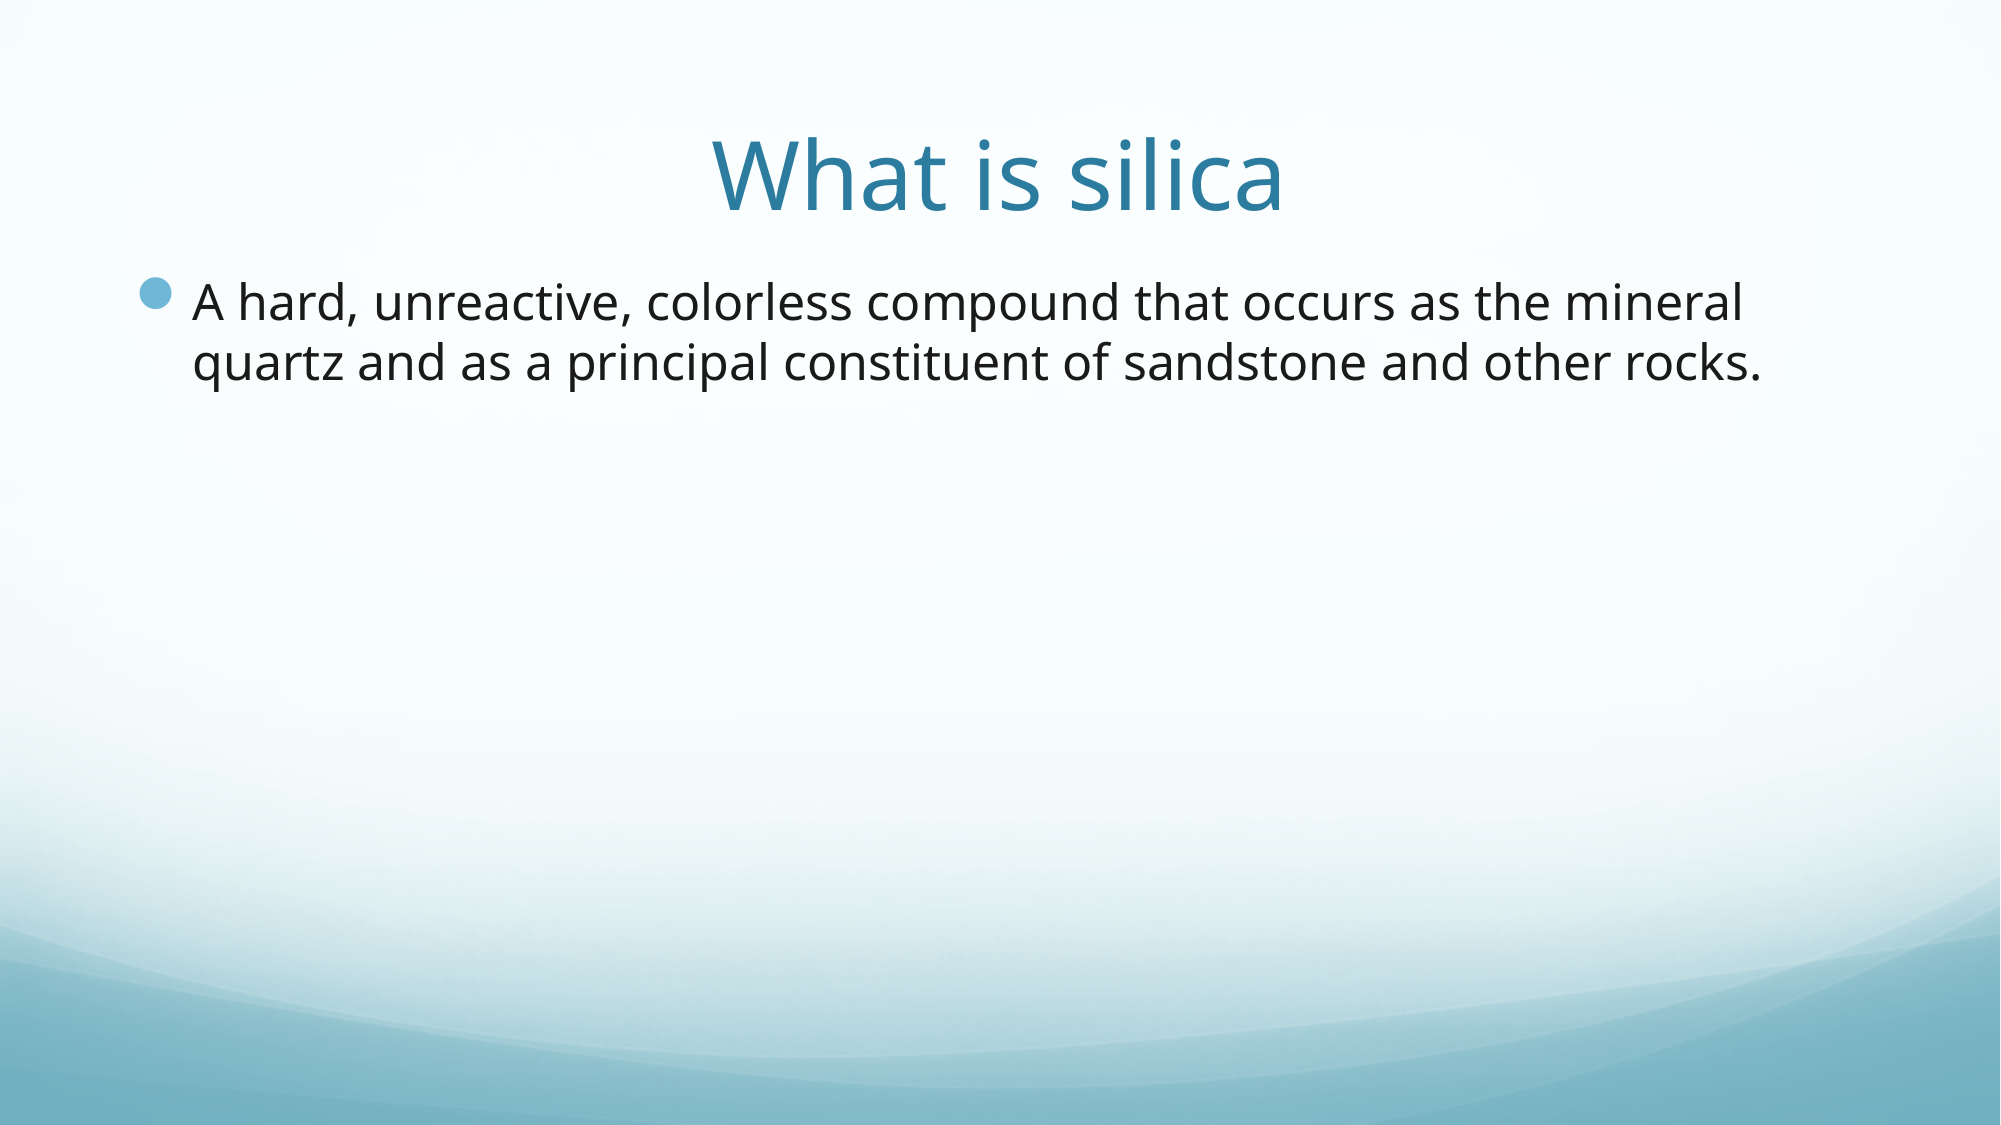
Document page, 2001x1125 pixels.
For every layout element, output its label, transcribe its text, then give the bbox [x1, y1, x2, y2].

title What is silica [120, 17, 1880, 237]
list A hard, unreactive, colorless compound that occurs as the mineral quartz and as a principal constituent of sandstone and other rocks. [120, 262, 1880, 975]
